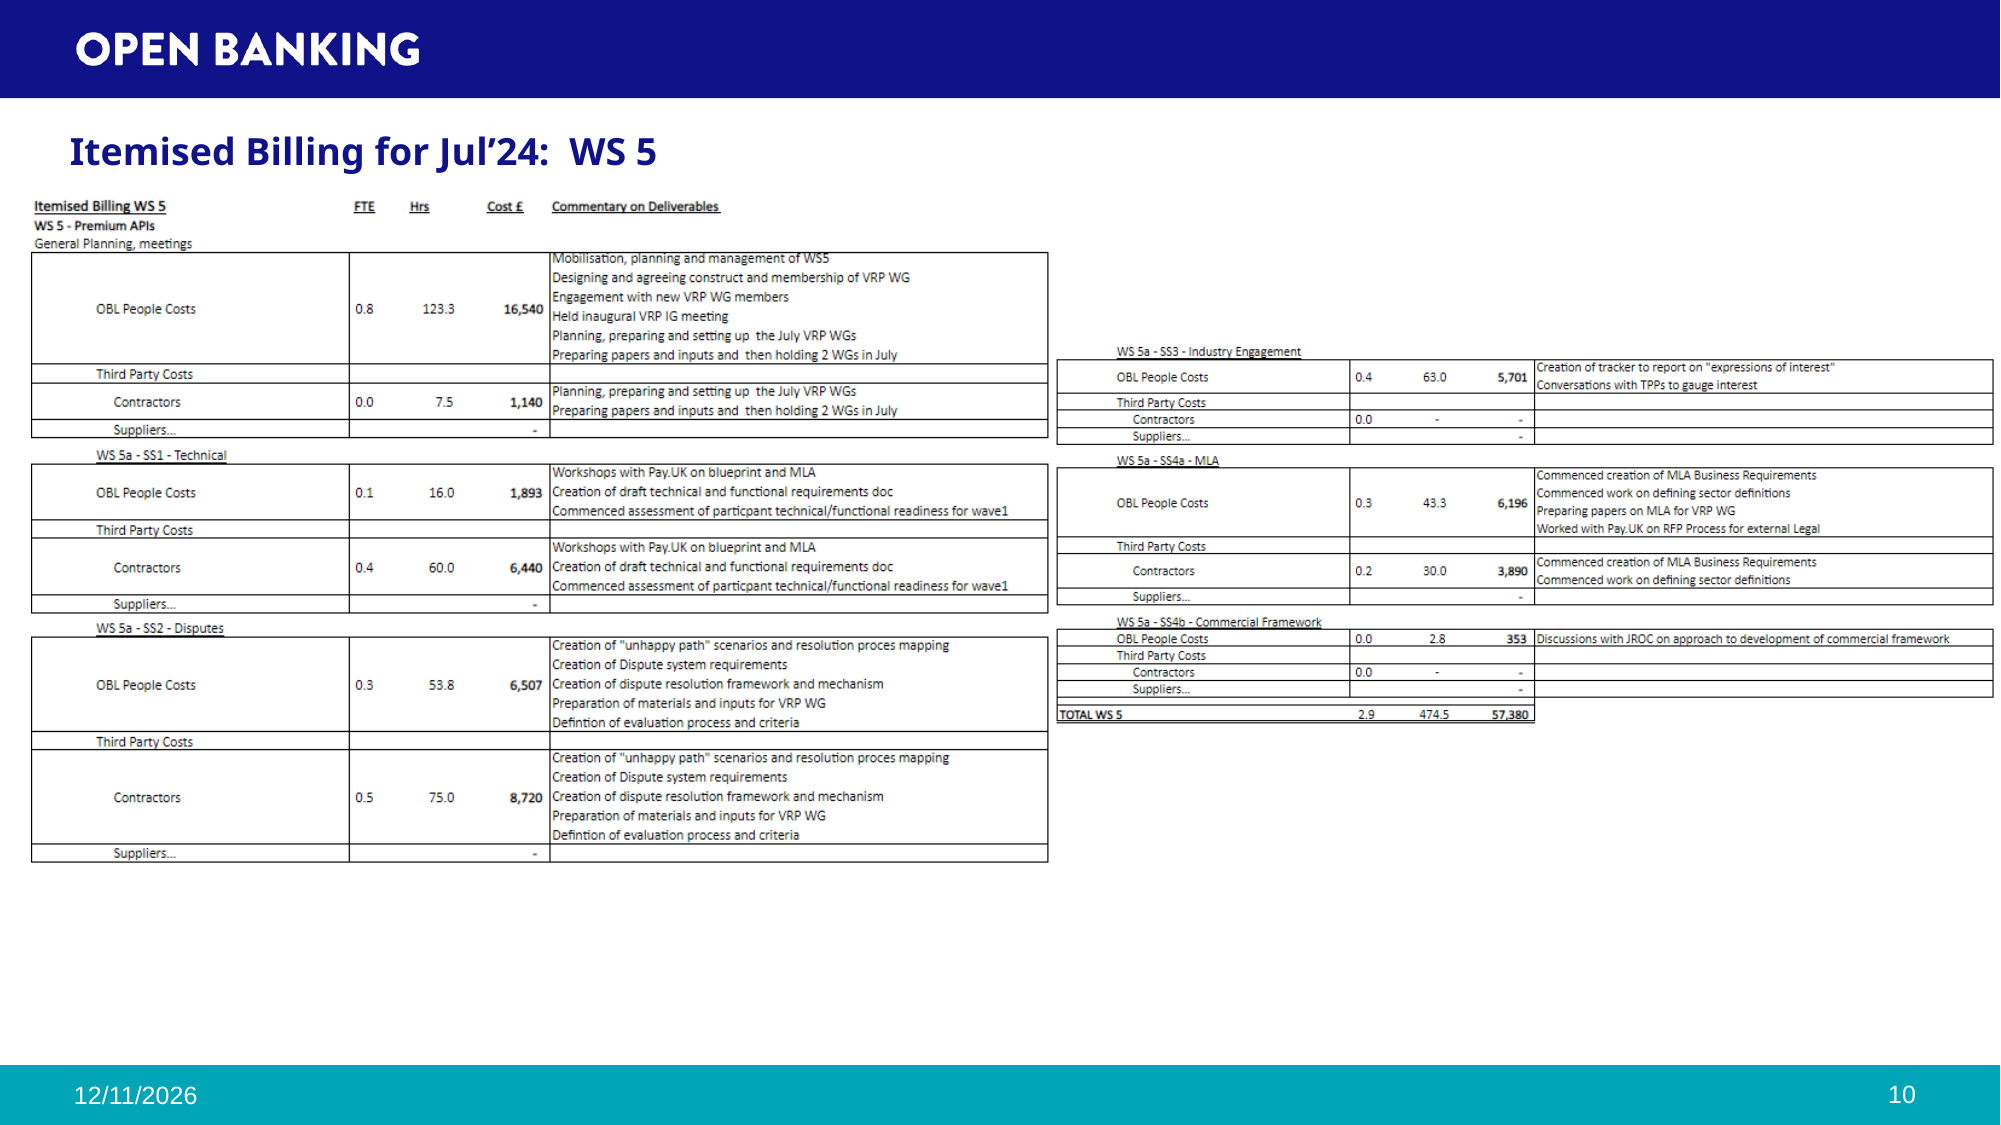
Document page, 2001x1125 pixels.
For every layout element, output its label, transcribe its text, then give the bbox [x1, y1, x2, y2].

title Itemised Billing for Jul’24: WS 5 [54, 125, 1629, 207]
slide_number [59, 1065, 509, 1125]
picture [31, 194, 1997, 864]
slide_number 10 [1412, 1064, 1932, 1124]
footer [662, 1064, 1338, 1124]
picture [43, 0, 452, 99]
